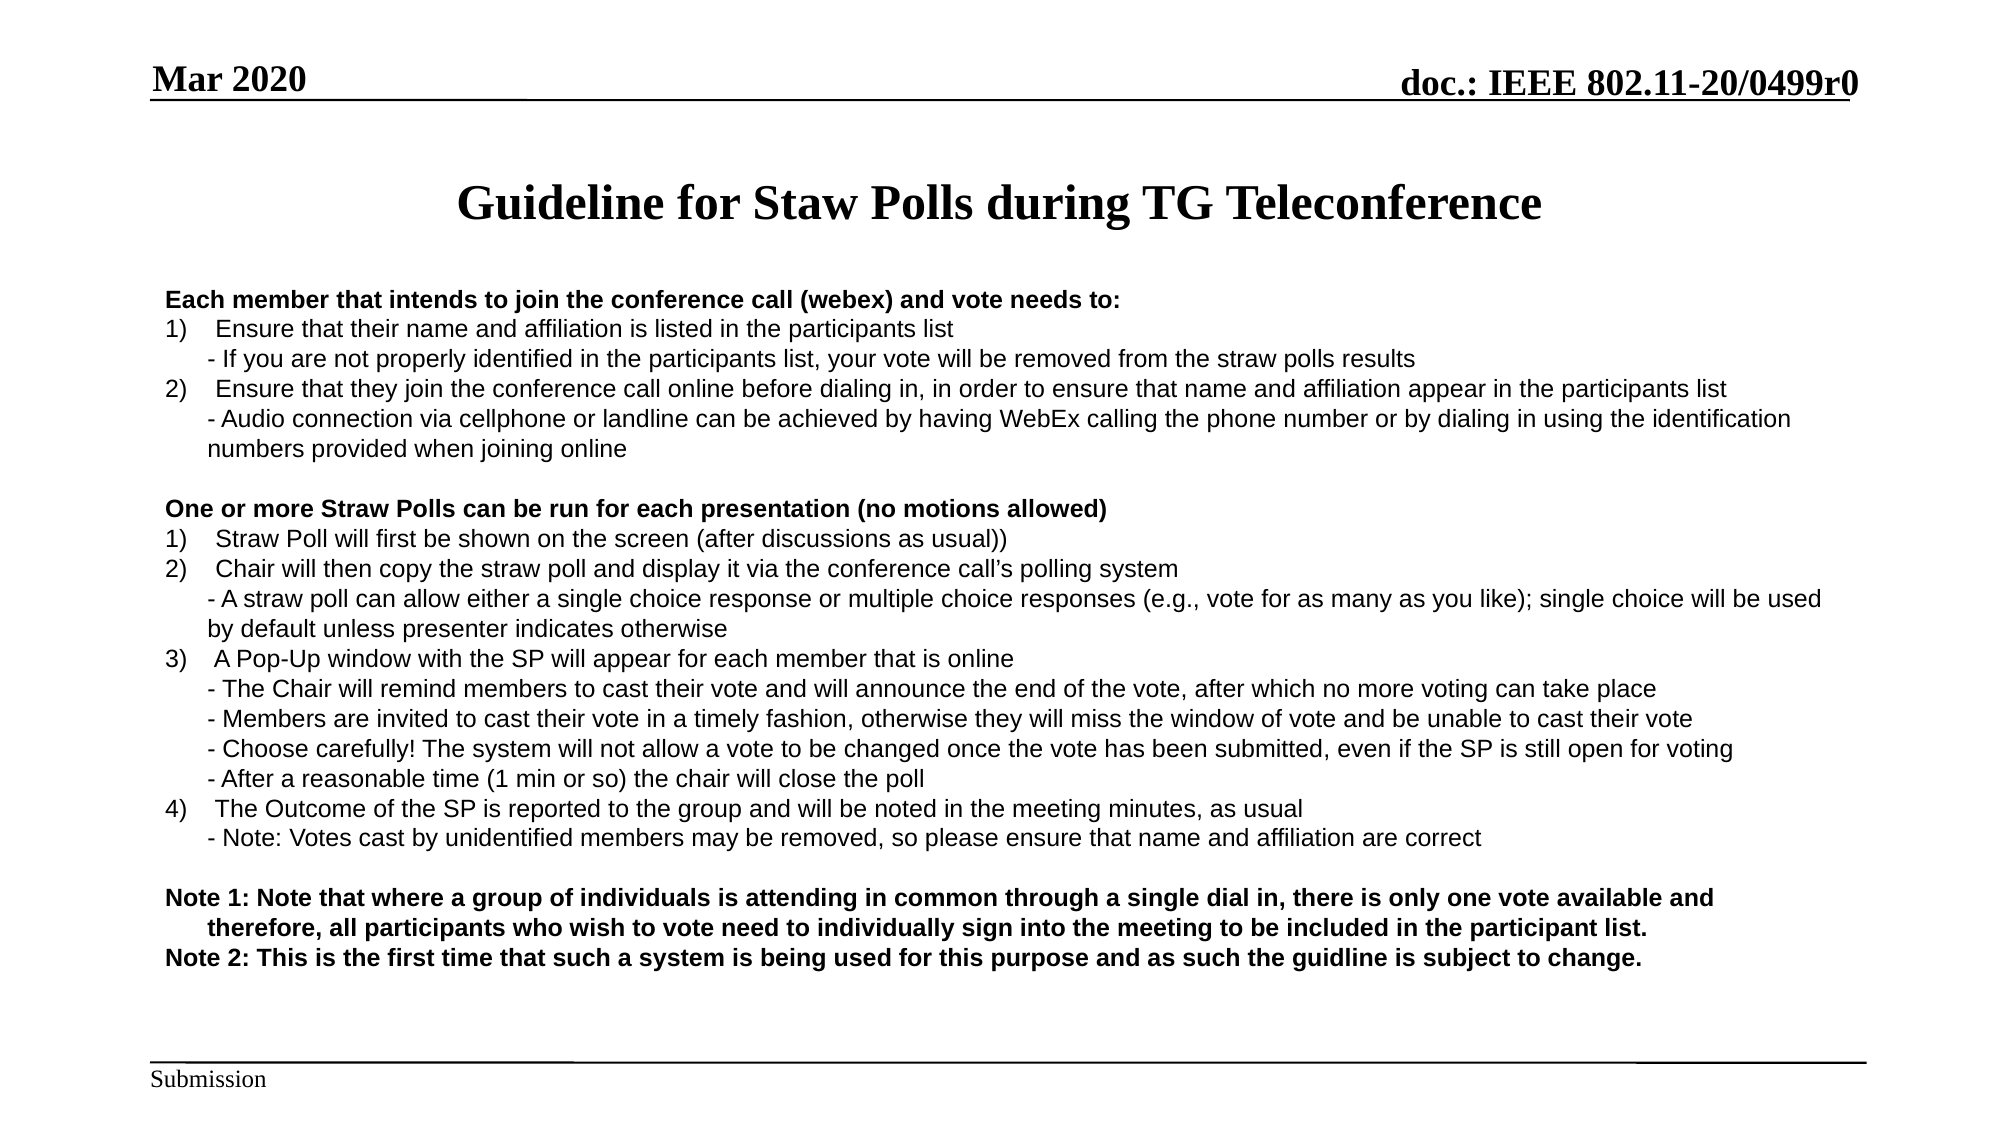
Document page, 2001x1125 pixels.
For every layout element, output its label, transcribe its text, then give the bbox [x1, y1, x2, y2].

title Guideline for Staw Polls during TG Teleconference [149, 112, 1850, 275]
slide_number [152, 54, 563, 100]
list Each member that intends to join the conference call (webex) and vote needs to: 1) Ensure that their name and affiliation is listed in the participants list - If you are not properly identified in the participants list, your vote will be removed from the straw polls results 2) Ensure that they join the conference call online before dialing in, in order to ensure that name and affiliation appear in the participants list - Audio connection via cellphone or landline can be achieved by having WebEx calling the phone number or by dialing in using the identification numbers provided when joining online One or more Straw Polls can be run for each presentation (no motions allowed) 1) Straw Poll will first be shown on the screen (after discussions as usual)) 2) Chair will then copy the straw poll and display it via the conference call’s polling system - A straw poll can allow either a single choice response or multiple choice responses (e.g., vote for as many as you like); single choice will be used by default unless presenter indicates otherwise 3) A Pop-Up window with the SP will appear for each member that is online - The Chair will remind members to cast their vote and will announce the end of the vote, after which no more voting can take place - Members are invited to cast their vote in a timely fashion, otherwise they will miss the window of vote and be unable to cast their vote - Choose carefully! The system will not allow a vote to be changed once the vote has been submitted, even if the SP is still open for voting - After a reasonable time (1 min or so) the chair will close the poll 4) The Outcome of the SP is reported to the group and will be noted in the meeting minutes, as usual - Note: Votes cast by unidentified members may be removed, so please ensure that name and affiliation are correct Note 1: Note that where a group of individuals is attending in common through a single dial in, there is only one vote available and therefore, all participants who wish to vote need to individually sign into the meeting to be included in the participant list. Note 2: This is the first time that such a system is being used for this purpose and as such the guidline is subject to change. [149, 275, 1850, 1042]
